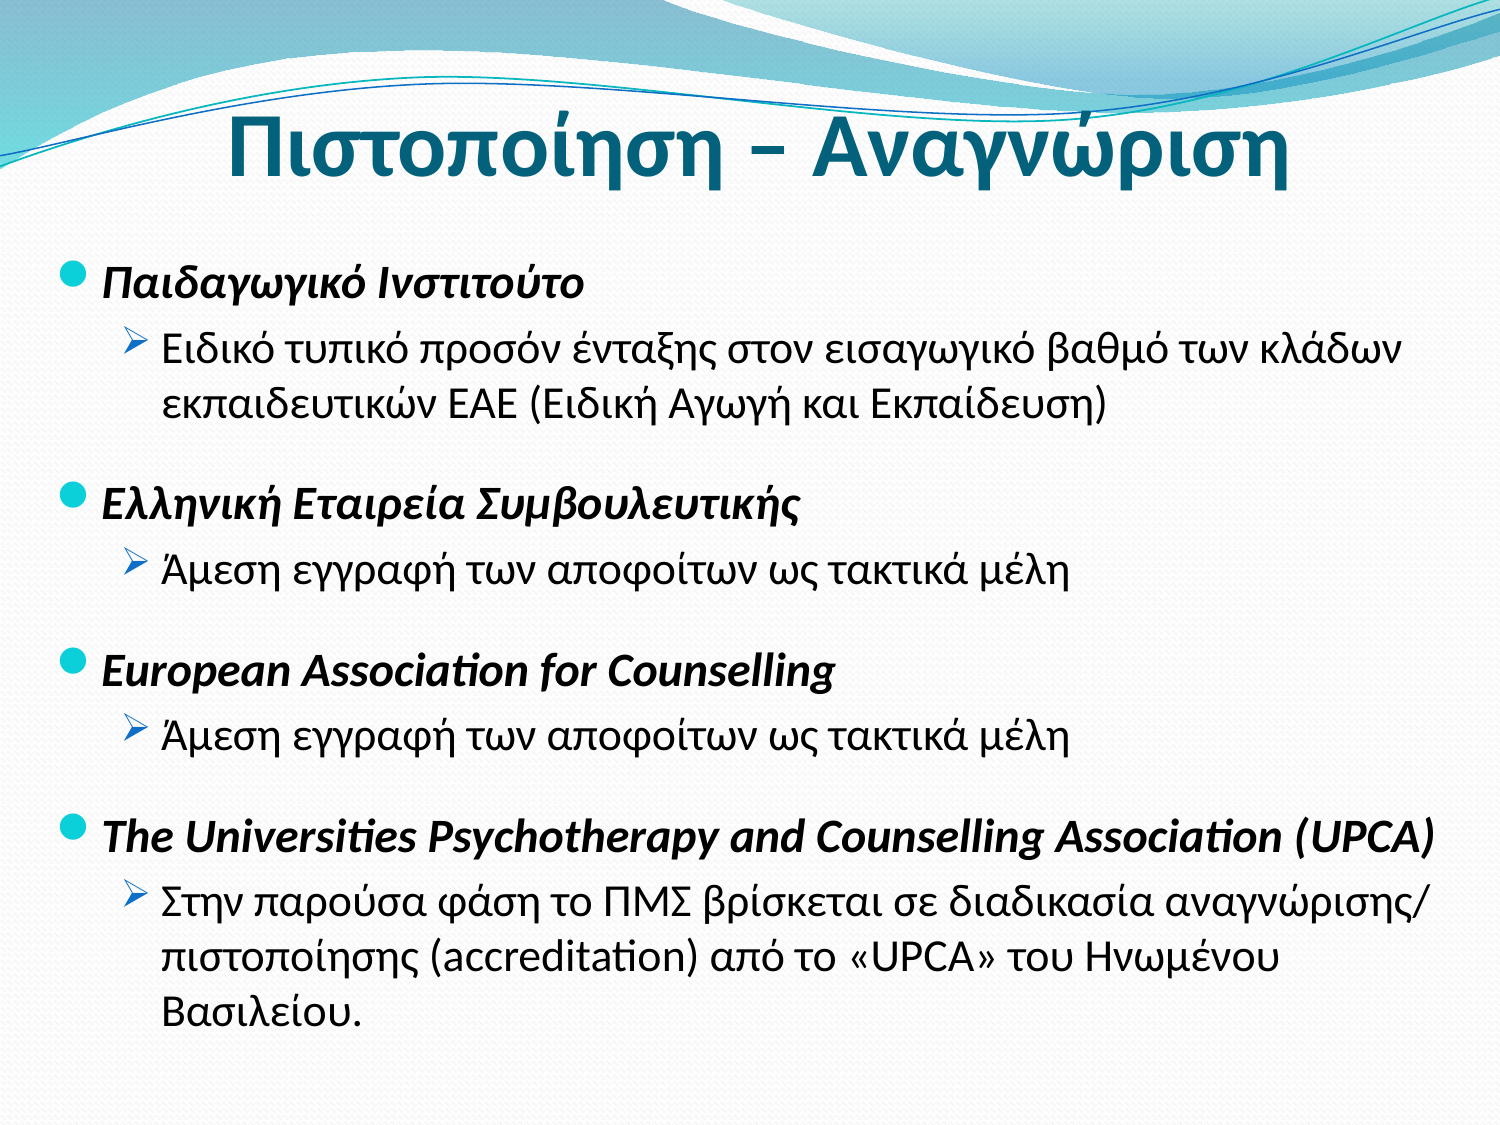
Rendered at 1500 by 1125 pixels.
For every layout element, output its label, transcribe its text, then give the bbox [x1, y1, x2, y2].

list Παιδαγωγικό Ινστιτούτο Ειδικό τυπικό προσόν ένταξης στον εισαγωγικό βαθμό των κλάδων εκπαιδευτικών ΕΑΕ (Ειδική Αγωγή και Εκπαίδευση) Ελληνική Εταιρεία Συμβουλευτικής Άμεση εγγραφή των αποφοίτων ως τακτικά μέλη European Association for Counselling Άμεση εγγραφή των αποφοίτων ως τακτικά μέλη The Universities Psychotherapy and Counselling Association (UPCA) Στην παρούσα φάση το ΠΜΣ βρίσκεται σε διαδικασία αναγνώρισης/ πιστοποίησης (accreditation) από το «UPCA» του Ηνωμένου Βασιλείου. [41, 243, 1459, 1047]
title Πιστοποίηση – Αναγνώριση [85, 42, 1436, 195]
